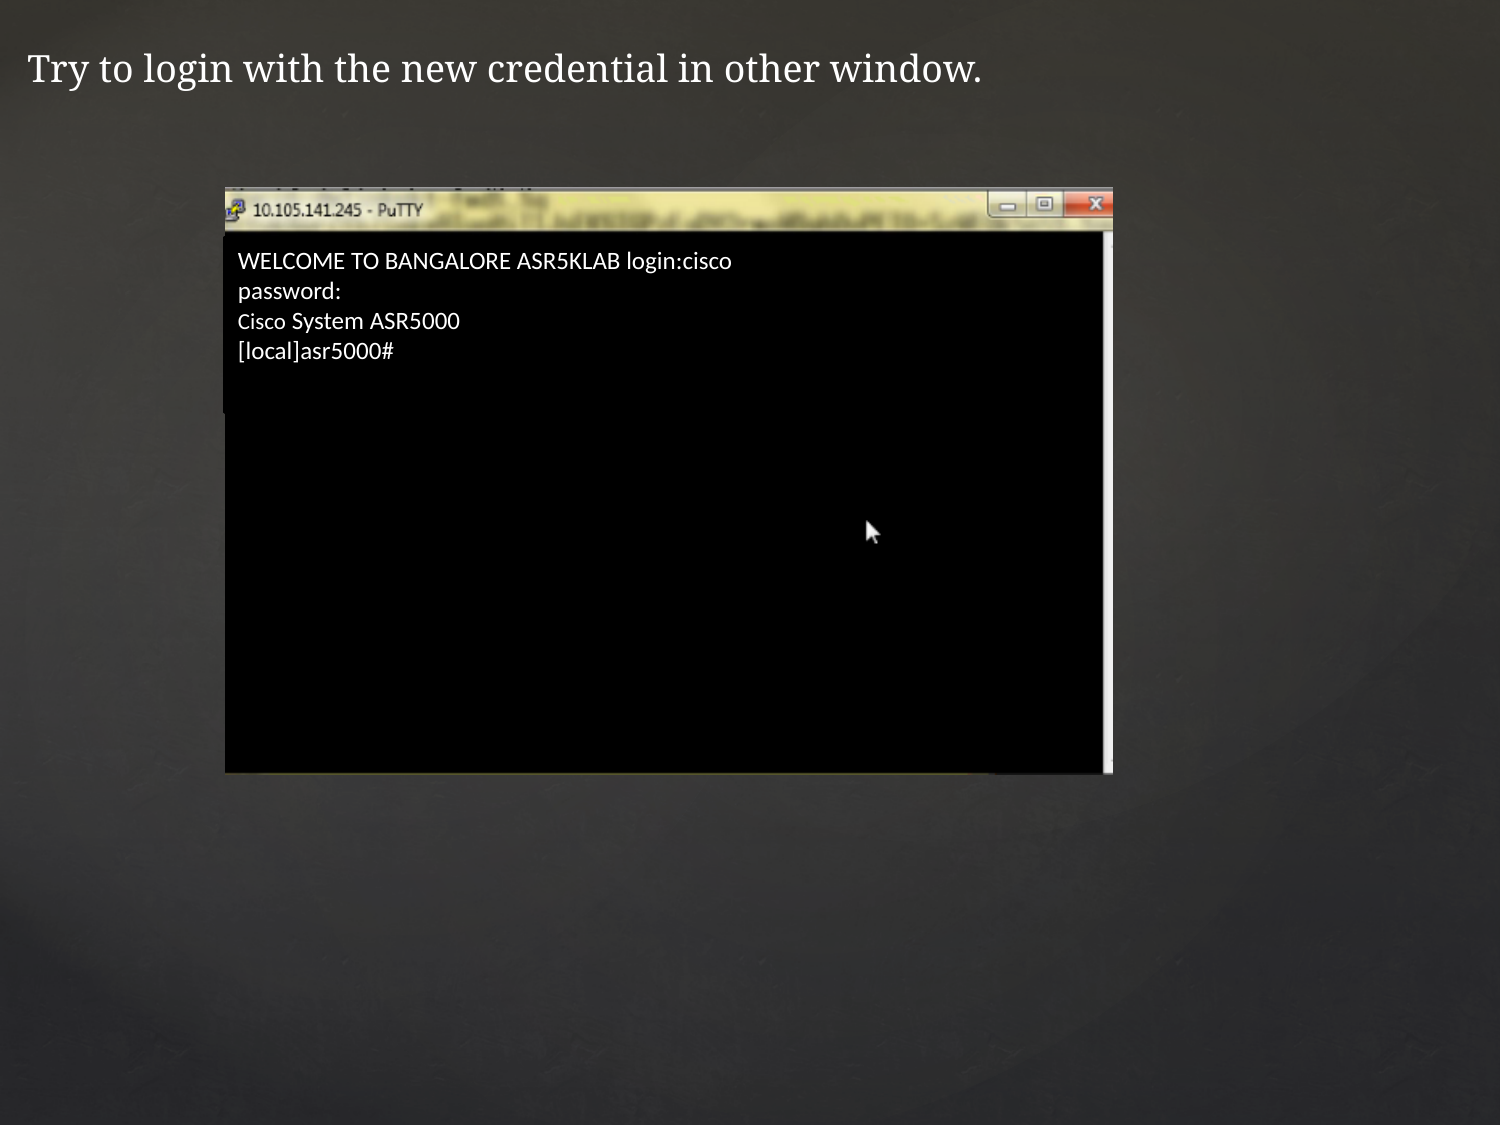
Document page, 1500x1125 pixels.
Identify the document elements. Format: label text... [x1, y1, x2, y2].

text_box Try to login with the new credential in other window. [12, 37, 1438, 98]
picture [224, 186, 1113, 776]
